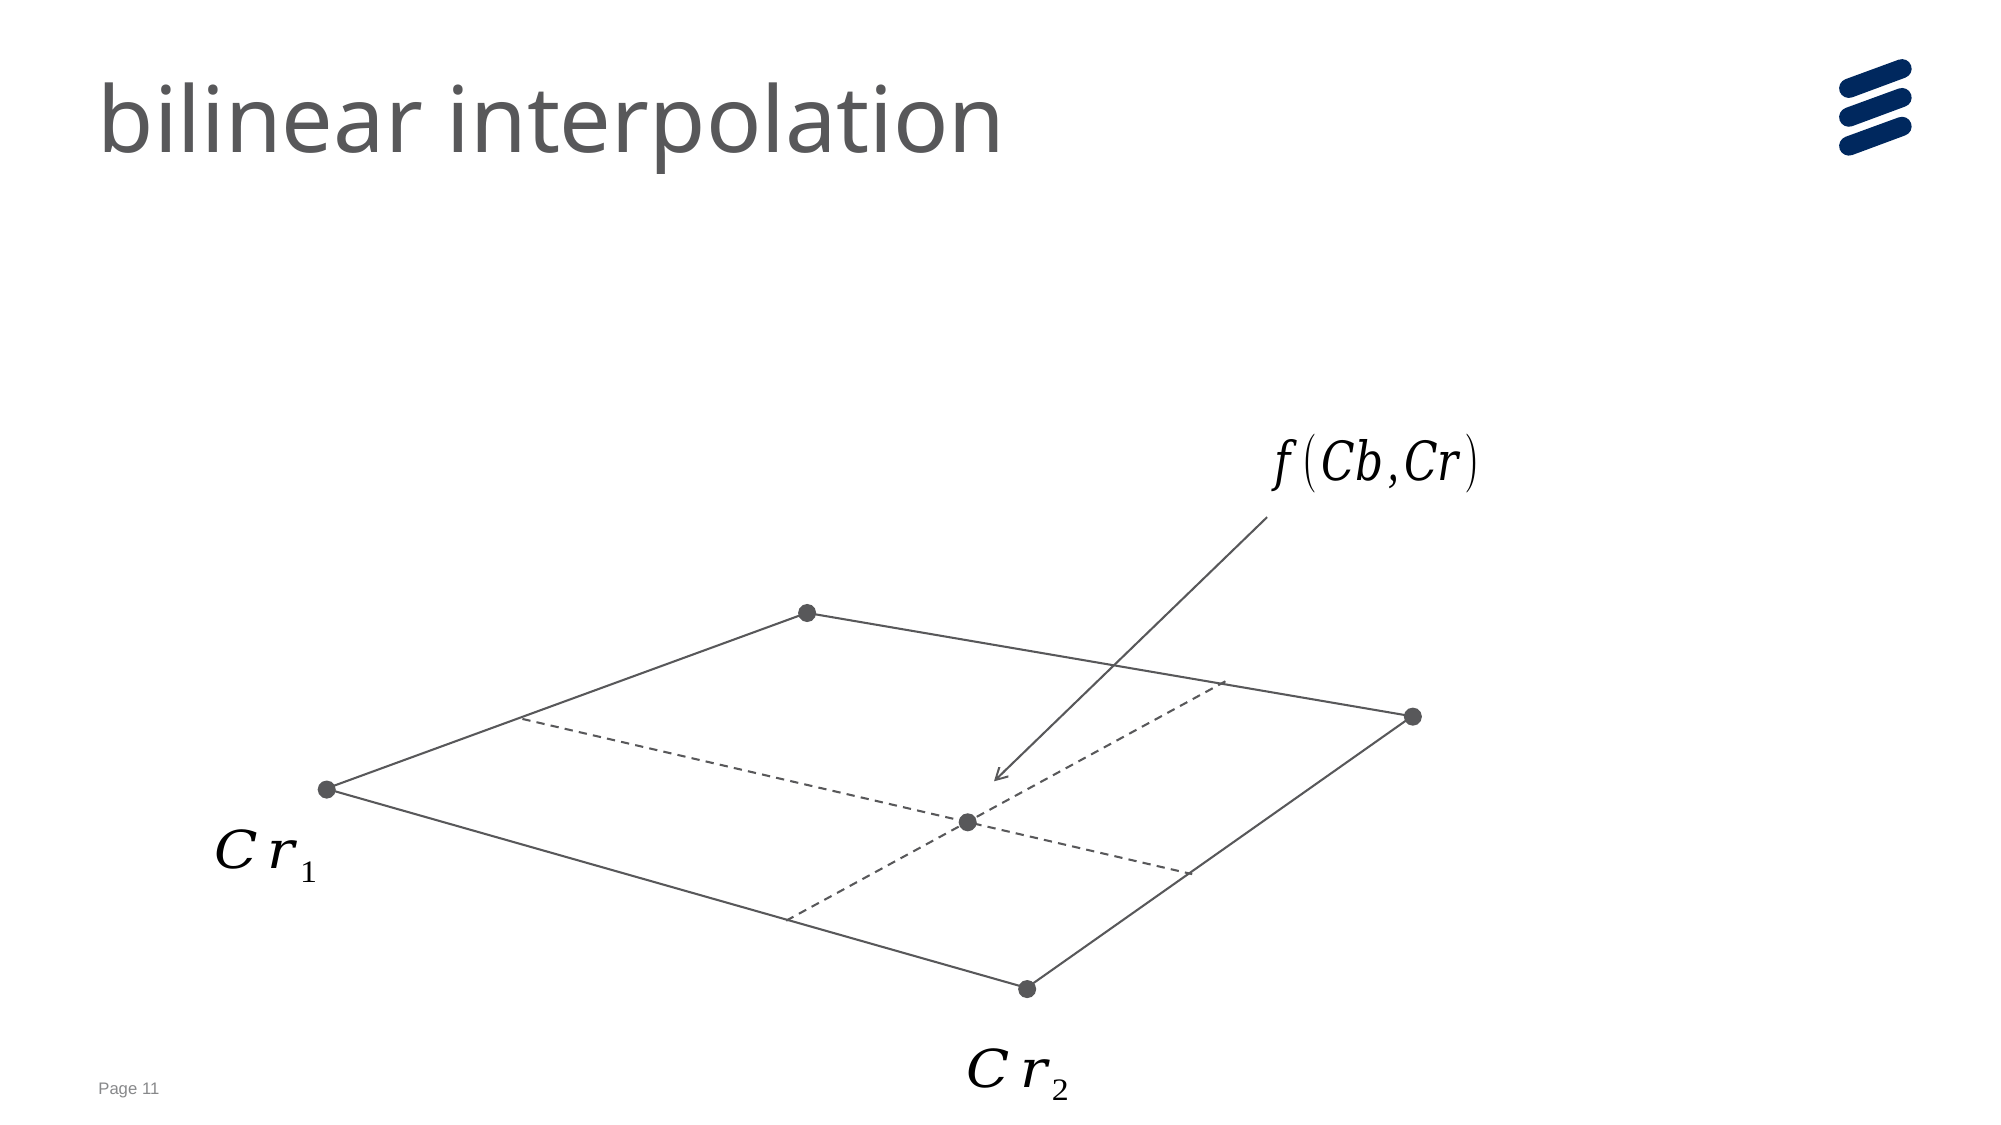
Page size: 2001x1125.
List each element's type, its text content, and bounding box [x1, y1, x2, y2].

text_box [1403, 707, 1422, 726]
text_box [785, 680, 1228, 921]
title bilinear interpolation [86, 39, 1726, 218]
text_box [1018, 980, 1037, 999]
text_box [1231, 692, 1404, 844]
text_box [798, 603, 817, 623]
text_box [522, 718, 780, 875]
text_box [819, 929, 1111, 986]
text_box [317, 780, 336, 799]
text_box [335, 614, 988, 844]
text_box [993, 516, 1268, 782]
text_box [661, 884, 780, 918]
